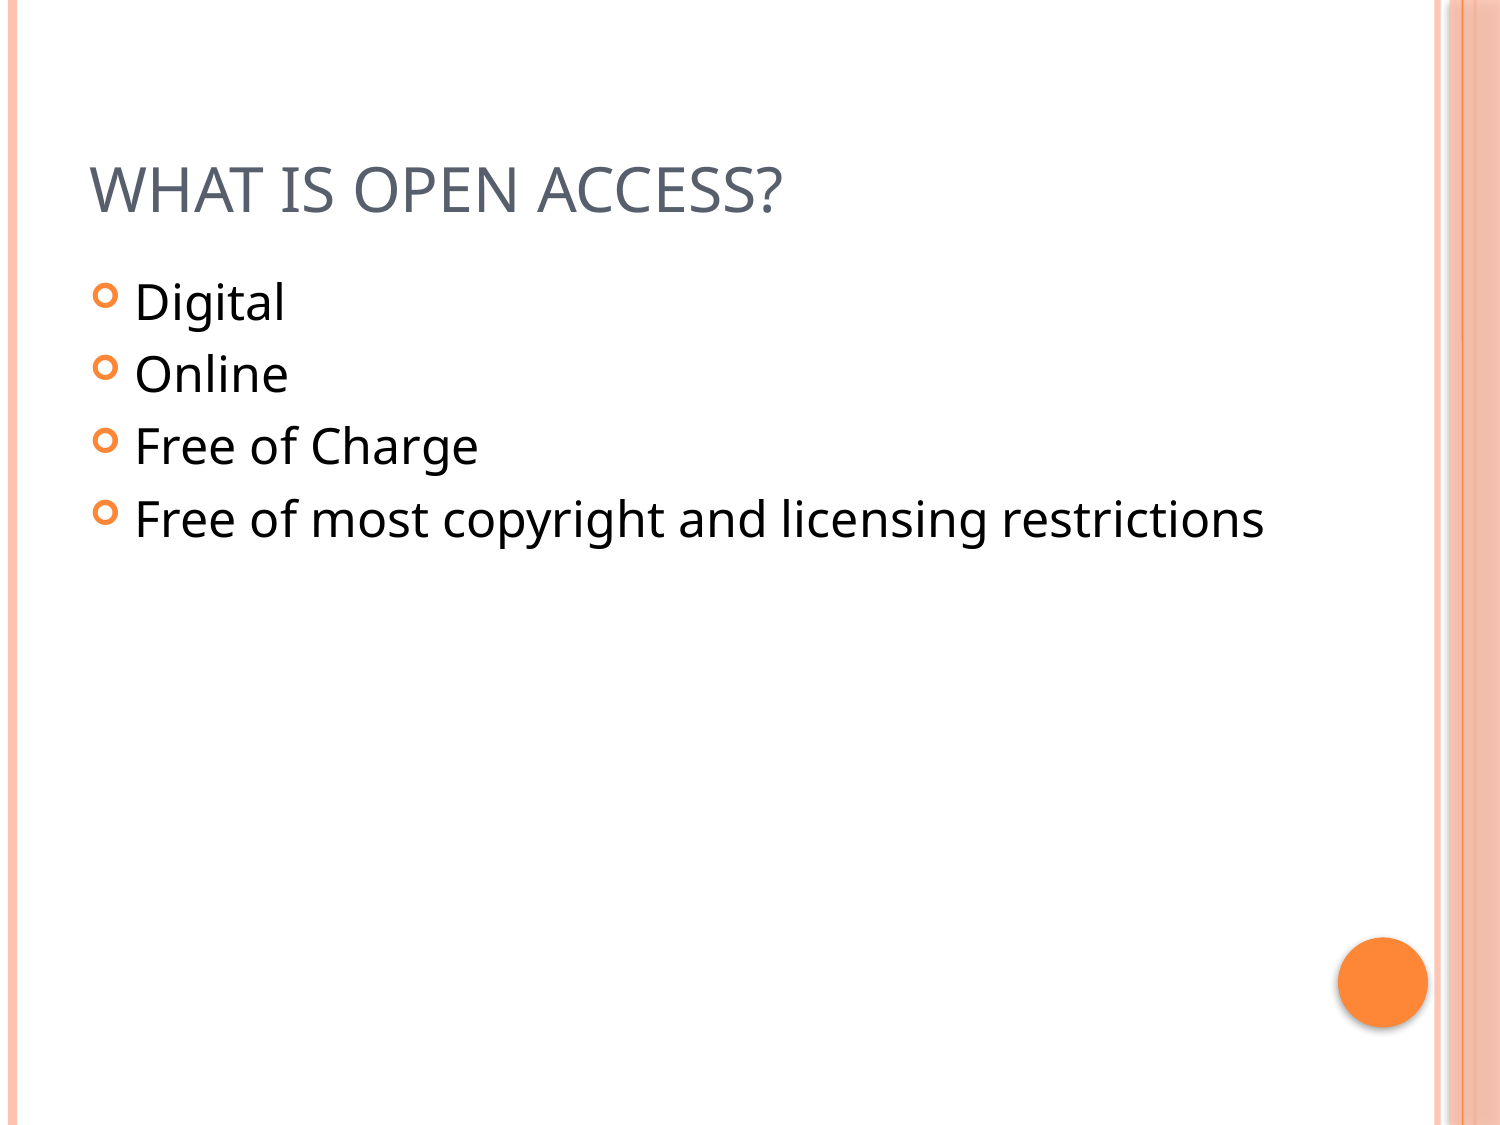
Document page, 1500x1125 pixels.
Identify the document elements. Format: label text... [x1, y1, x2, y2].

list Digital Online Free of Charge Free of most copyright and licensing restrictions [75, 262, 1300, 1062]
title WHAT is Open Access? [75, 45, 1300, 233]
